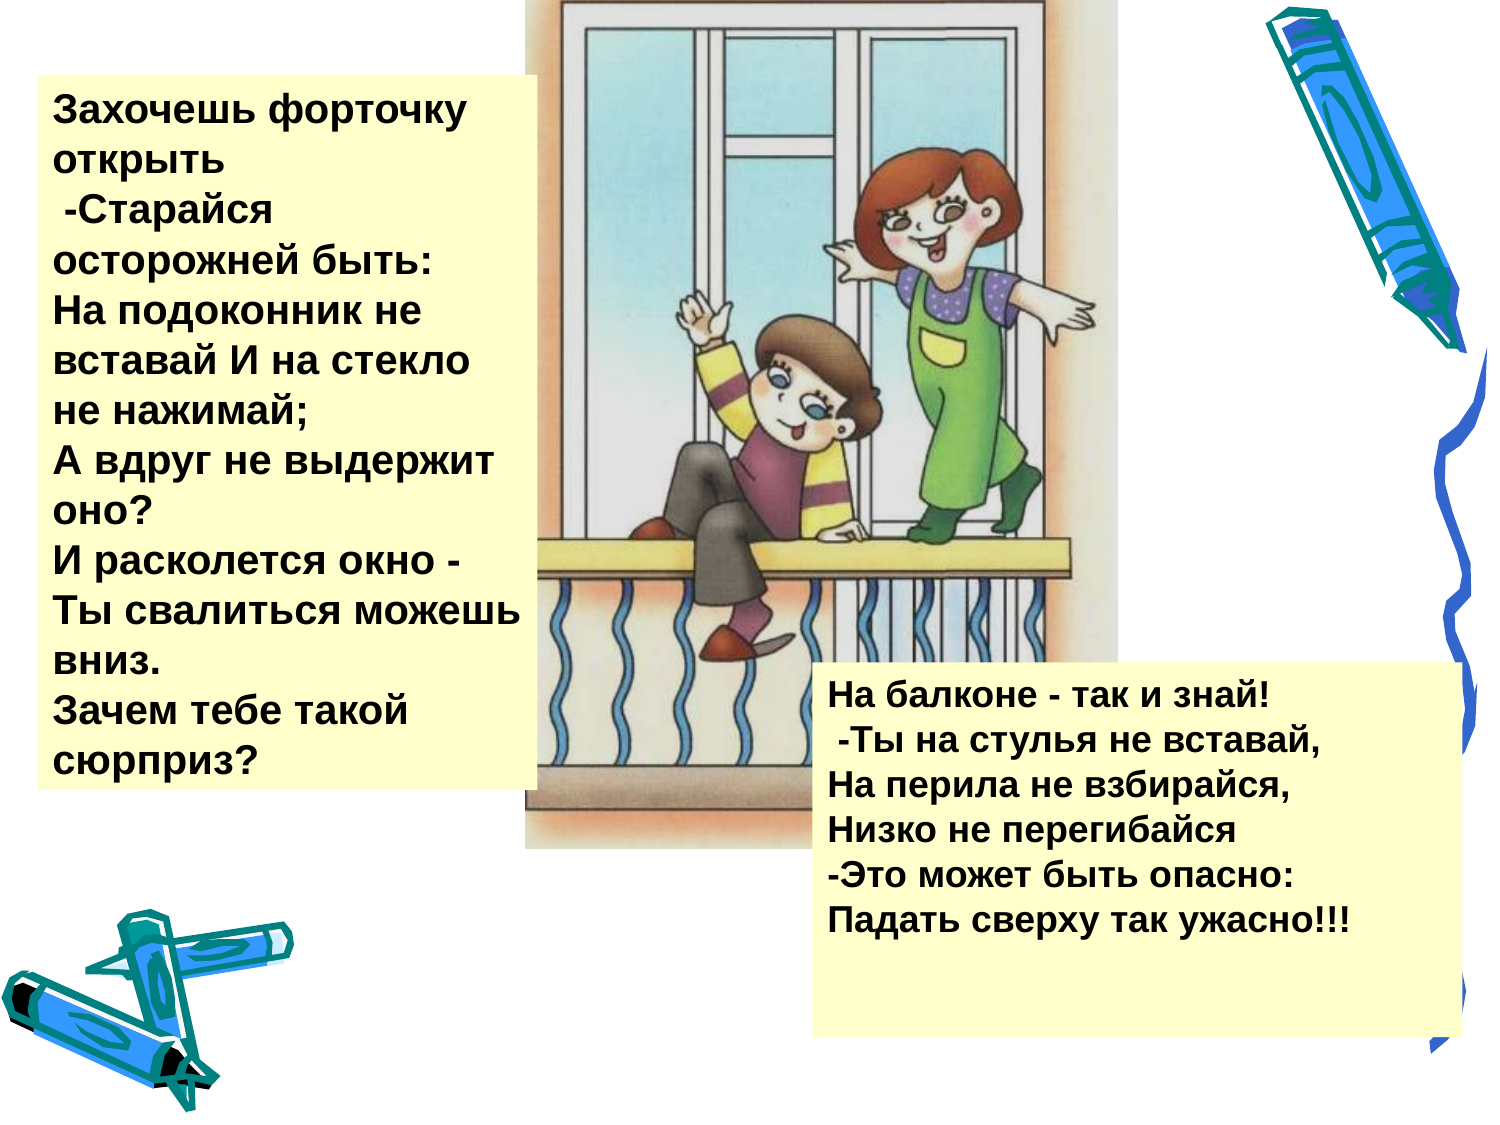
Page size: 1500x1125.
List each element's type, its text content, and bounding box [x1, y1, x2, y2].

text_box Захочешь форточку открыть -Старайся осторожней быть: На подоконник не вставай И на стекло не нажимай; А вдруг не выдержит оно? И расколется окно - Ты свалиться можешь вниз. Зачем тебе такой сюрприз? [37, 74, 519, 790]
text_box На балконе - так и знай! -Ты на стулья не вставай, На перила не взбирайся, Низко не перегибайся -Это может быть опасно: Падать сверху так ужасно!!! [812, 662, 1463, 1038]
picture [524, 0, 1118, 849]
